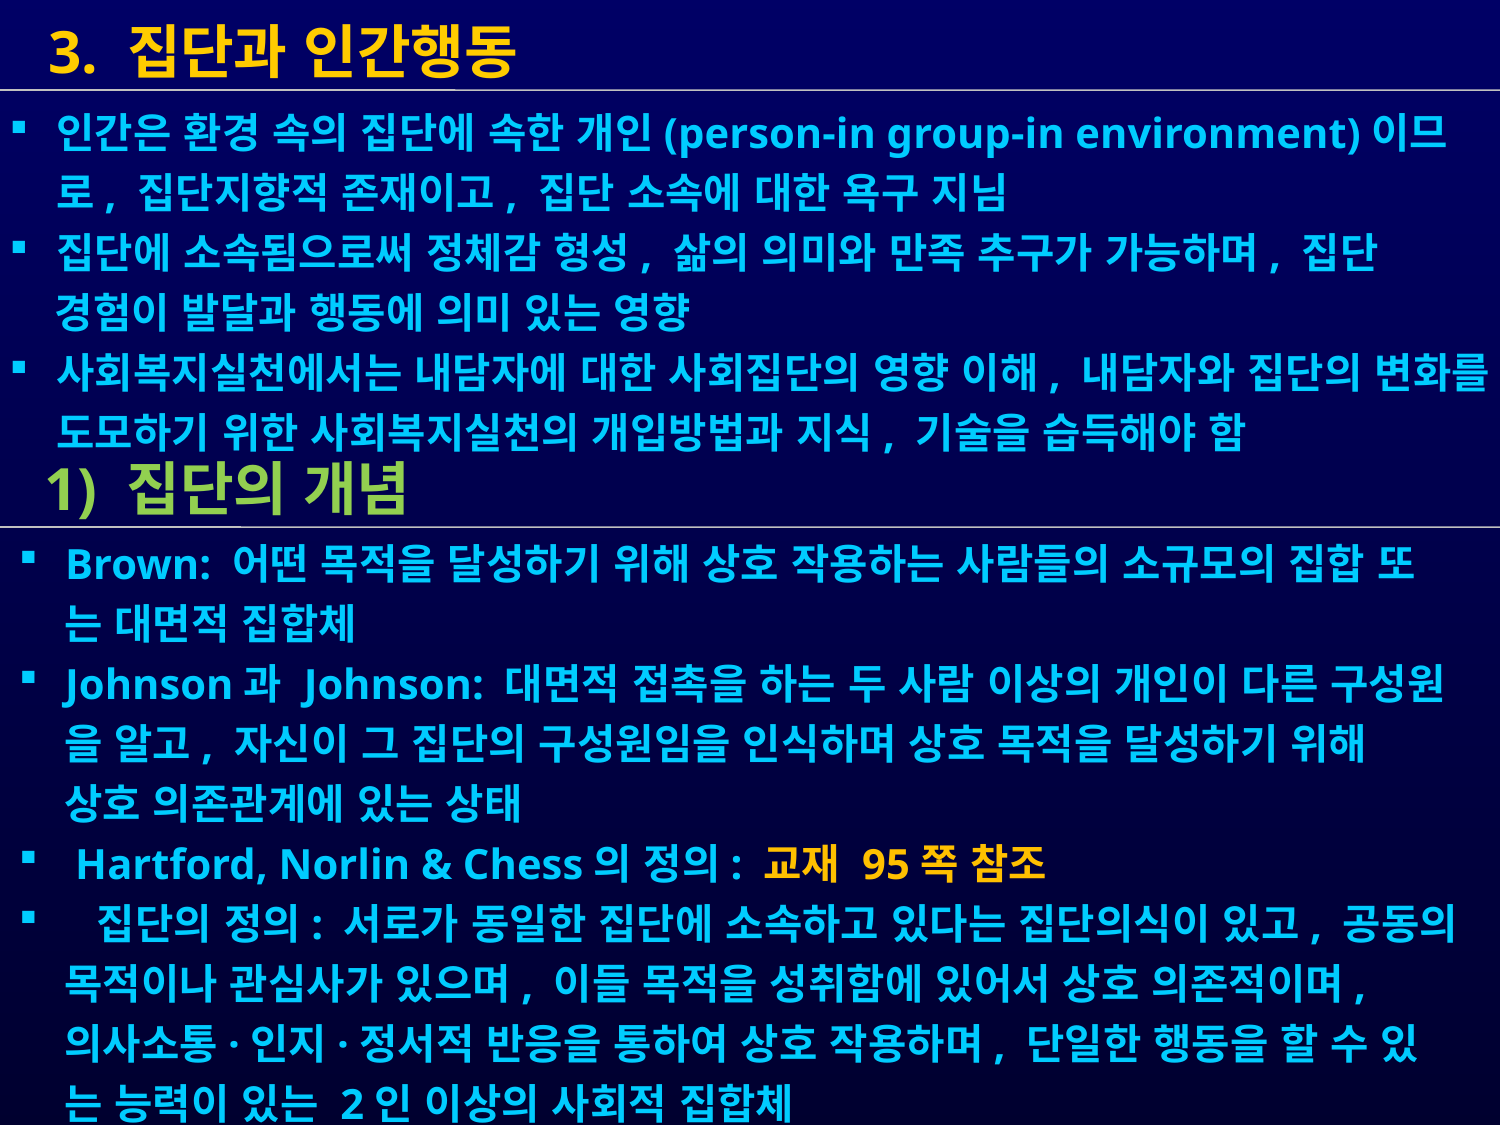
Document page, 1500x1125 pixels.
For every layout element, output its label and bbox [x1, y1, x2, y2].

text_box [0, 6, 1500, 1125]
